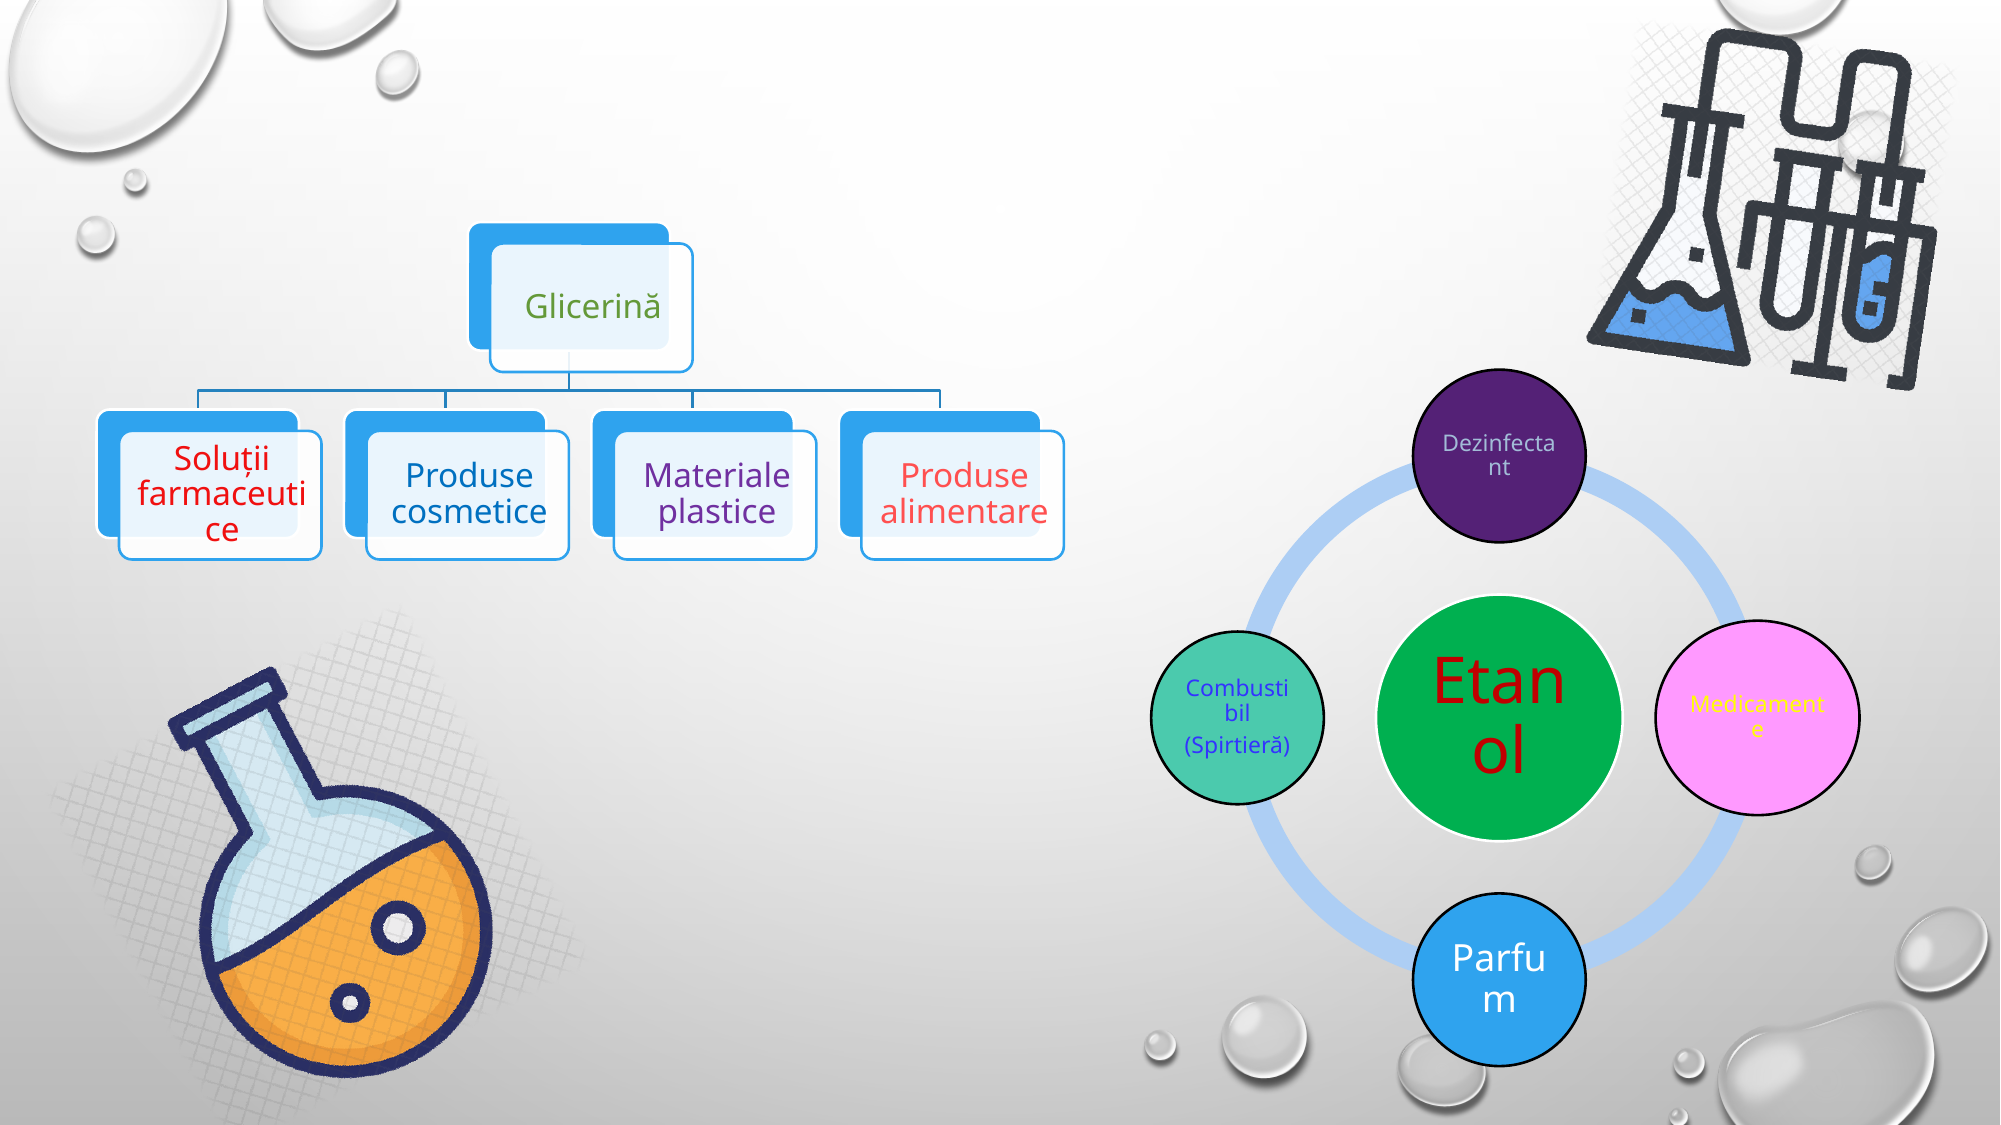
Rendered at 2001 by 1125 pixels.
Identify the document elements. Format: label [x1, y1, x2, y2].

picture [0, 0, 2000, 1125]
picture [1065, 0, 2000, 369]
list [95, 0, 1065, 782]
text_box [910, 369, 2000, 1067]
